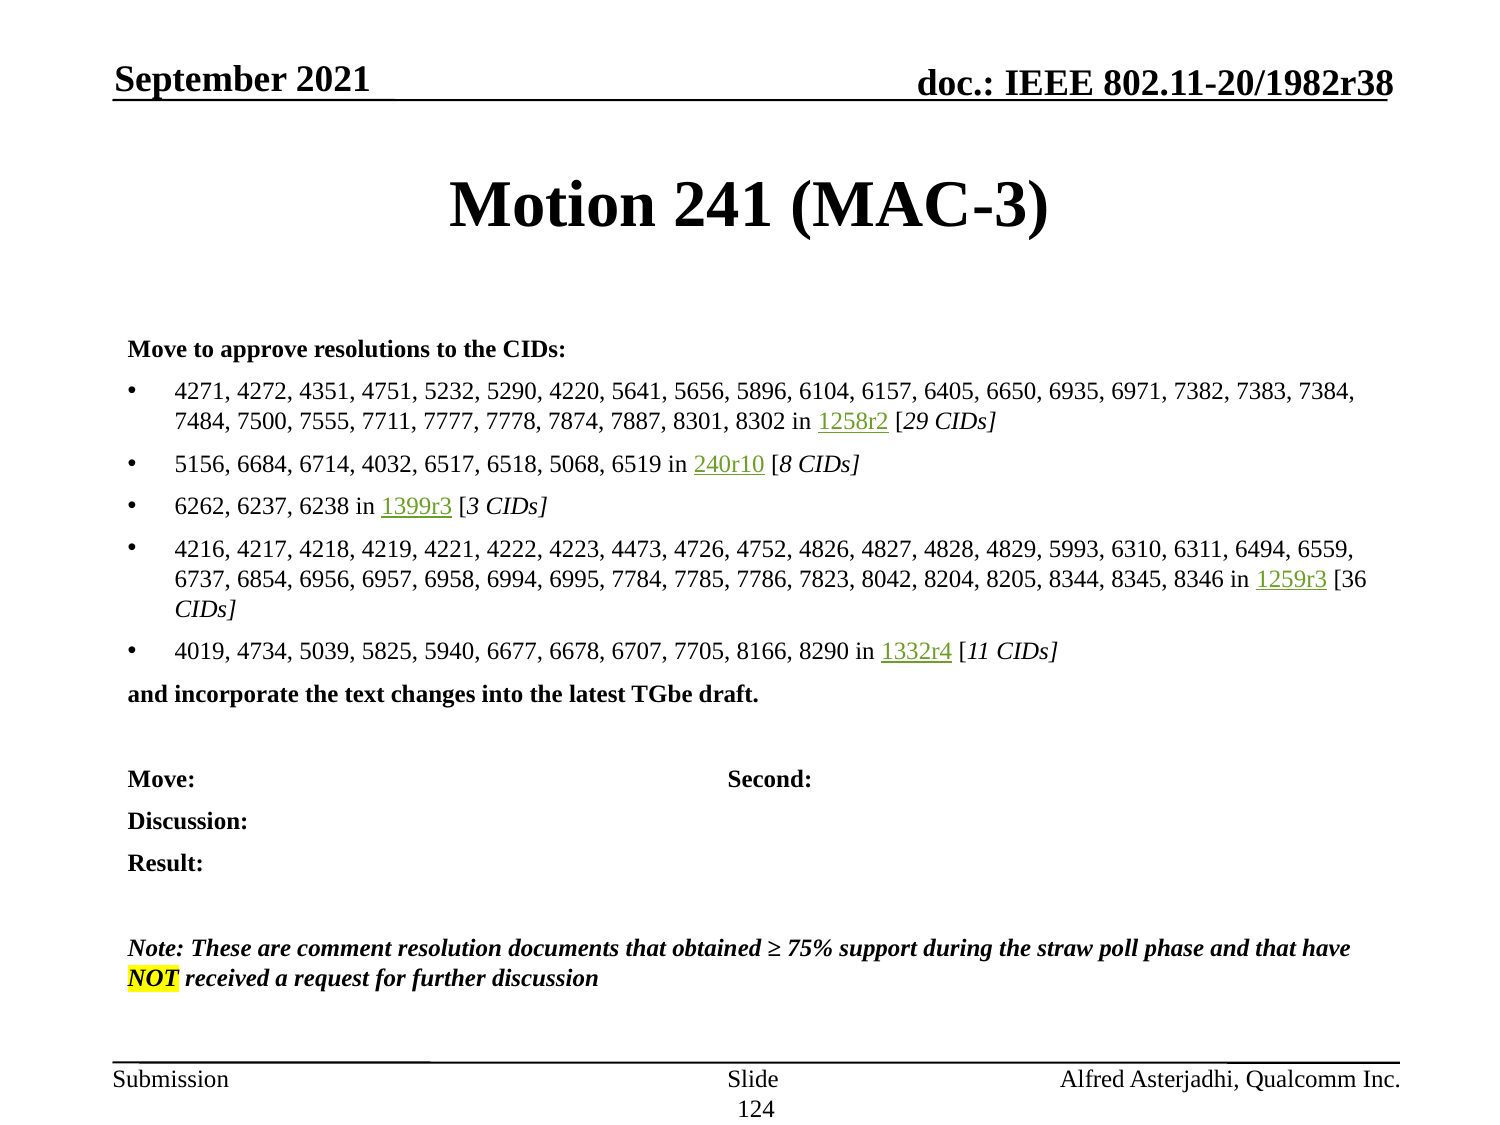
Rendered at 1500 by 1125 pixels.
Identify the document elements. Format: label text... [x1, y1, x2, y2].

title Motion 241 (MAC-3) [112, 112, 1388, 288]
list Move to approve resolutions to the CIDs: 4271, 4272, 4351, 4751, 5232, 5290, 4220, 5641, 5656, 5896, 6104, 6157, 6405, 6650, 6935, 6971, 7382, 7383, 7384, 7484, 7500, 7555, 7711, 7777, 7778, 7874, 7887, 8301, 8302 in 1258r2 [29 CIDs] 5156, 6684, 6714, 4032, 6517, 6518, 5068, 6519 in 240r10 [8 CIDs] 6262, 6237, 6238 in 1399r3 [3 CIDs] 4216, 4217, 4218, 4219, 4221, 4222, 4223, 4473, 4726, 4752, 4826, 4827, 4828, 4829, 5993, 6310, 6311, 6494, 6559, 6737, 6854, 6956, 6957, 6958, 6994, 6995, 7784, 7785, 7786, 7823, 8042, 8204, 8205, 8344, 8345, 8346 in 1259r3 [36 CIDs] 4019, 4734, 5039, 5825, 5940, 6677, 6678, 6707, 7705, 8166, 8290 in 1332r4 [11 CIDs] and incorporate the text changes into the latest TGbe draft. Move: Second: Discussion: Result: Note: These are comment resolution documents that obtained ≥ 75% support during the straw poll phase and that have NOT received a request for further discussion [112, 324, 1388, 1063]
slide_number Slide 124 [712, 1061, 800, 1123]
footer Alfred Asterjadhi, Qualcomm Inc. [878, 1061, 1402, 1093]
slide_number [114, 54, 423, 100]
